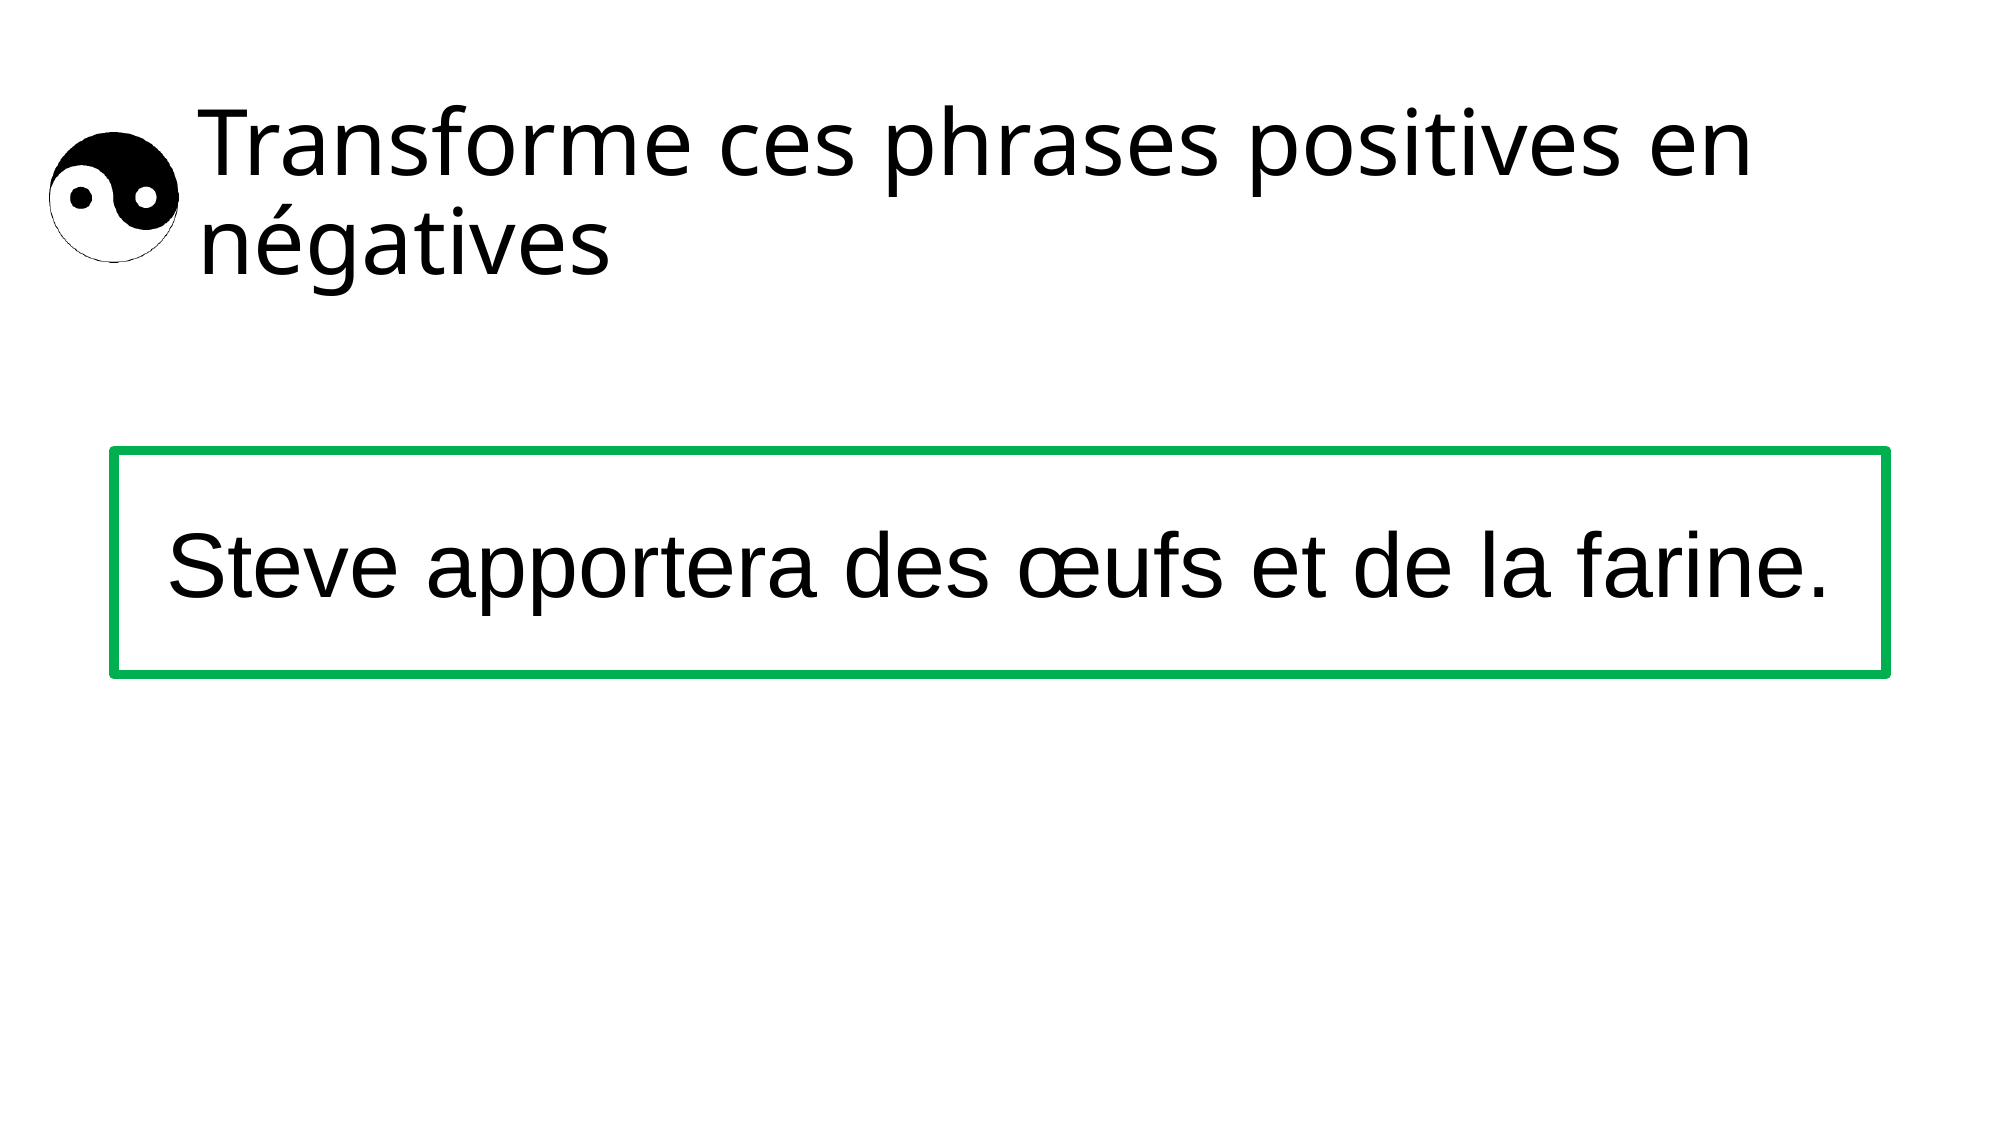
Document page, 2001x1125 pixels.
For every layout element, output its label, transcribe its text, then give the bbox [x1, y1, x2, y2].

title Transforme ces phrases positives en négatives [182, 129, 1954, 262]
list Steve apportera des œufs et de la farine. [114, 450, 1886, 675]
picture [45, 129, 182, 266]
